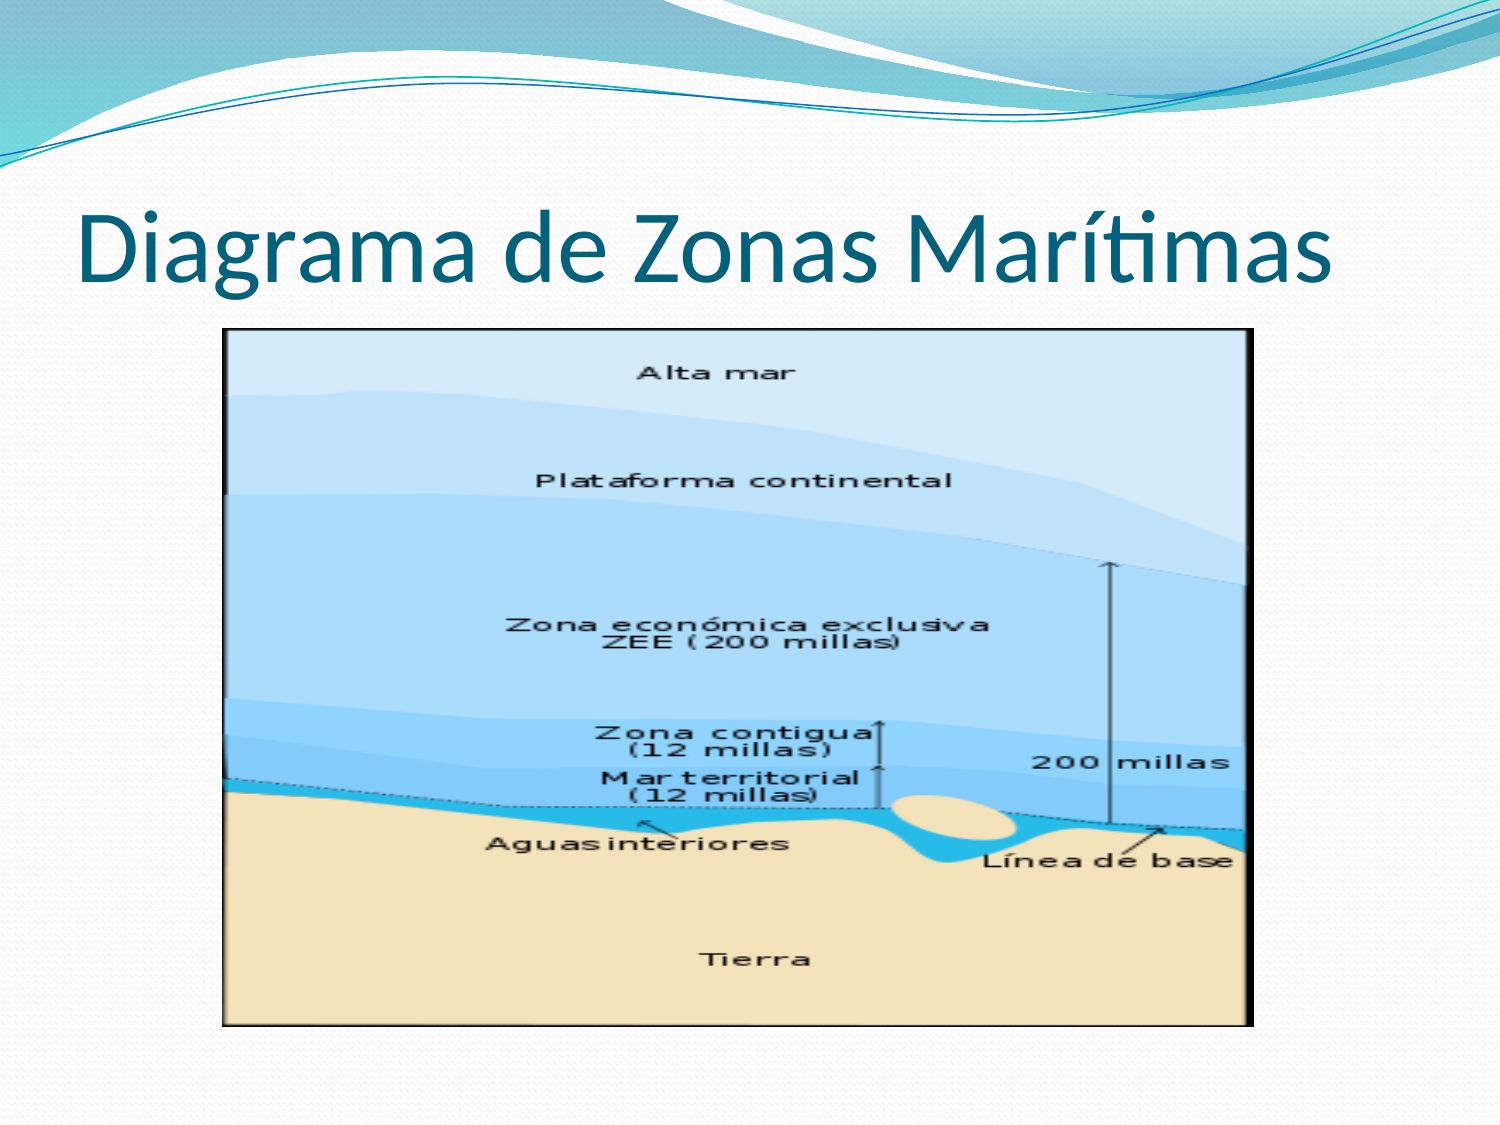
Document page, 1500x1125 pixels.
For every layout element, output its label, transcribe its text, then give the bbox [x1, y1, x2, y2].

title Diagrama de Zonas Marítimas [75, 115, 1425, 303]
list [222, 327, 1255, 1027]
